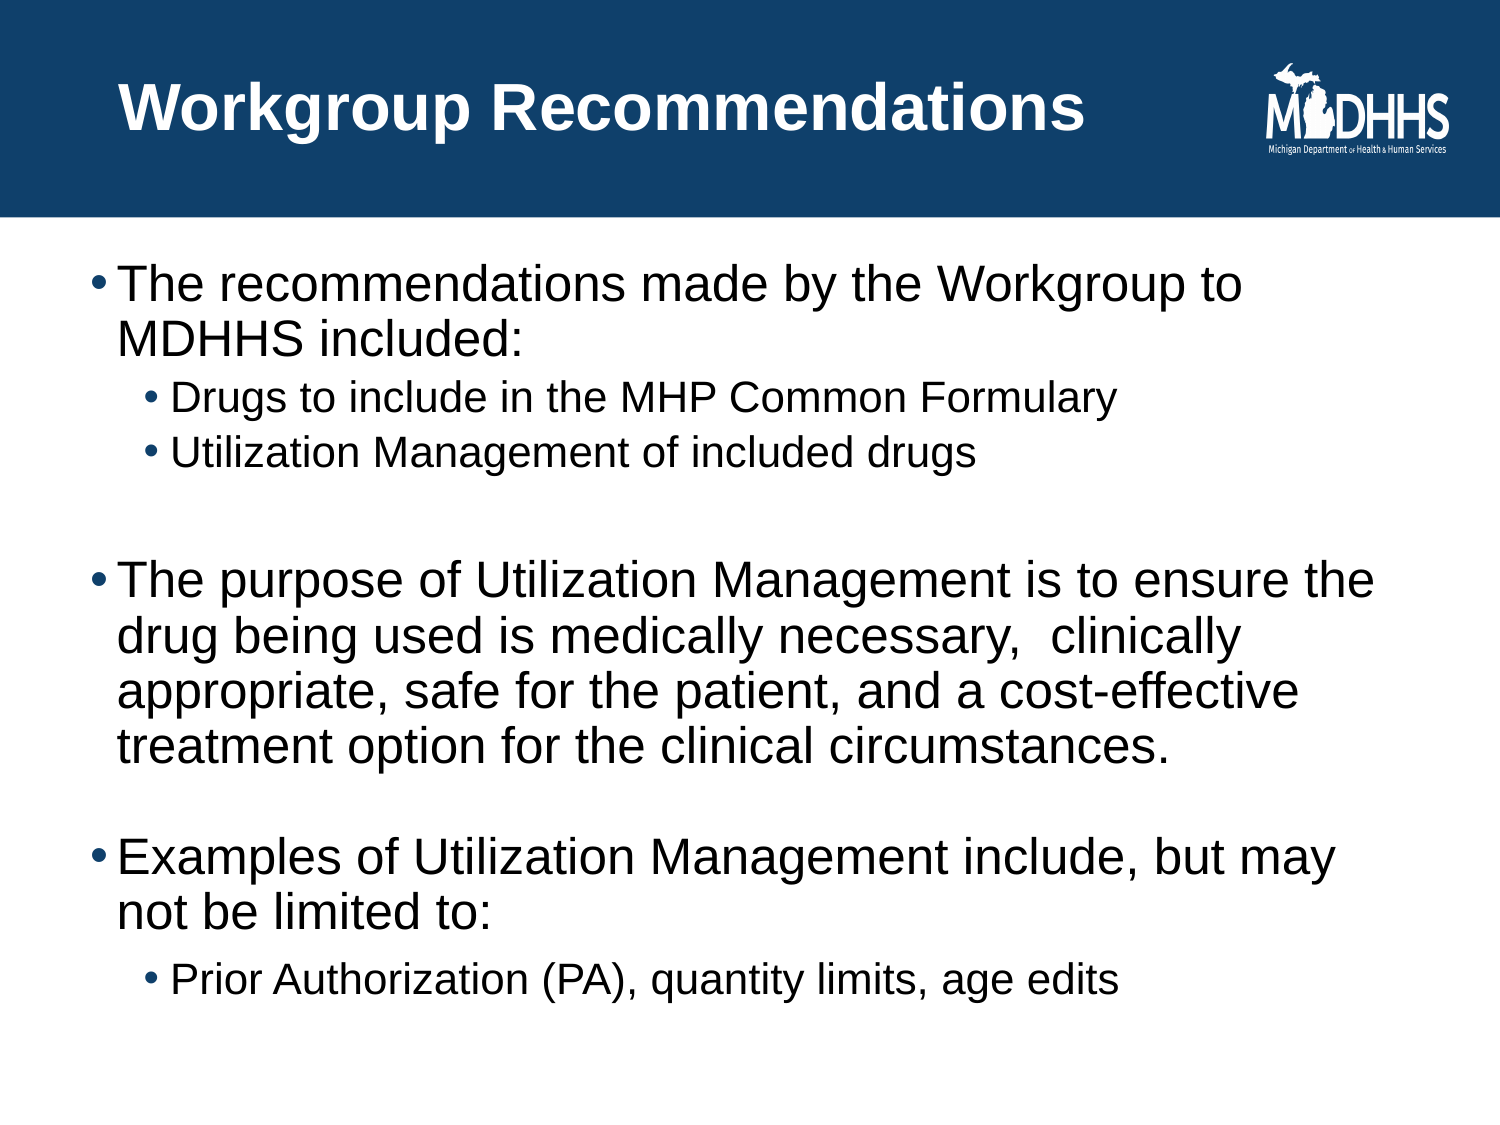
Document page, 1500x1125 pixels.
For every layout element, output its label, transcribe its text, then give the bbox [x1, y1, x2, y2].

picture [1266, 63, 1449, 155]
list The recommendations made by the Workgroup to MDHHS included: Drugs to include in the MHP Common Formulary Utilization Management of included drugs The purpose of Utilization Management is to ensure the drug being used is medically necessary, clinically appropriate, safe for the patient, and a cost-effective treatment option for the clinical circumstances. Examples of Utilization Management include, but may not be limited to: Prior Authorization (PA), quantity limits, age edits [75, 249, 1397, 1014]
title Workgroup Recommendations [103, 0, 1216, 218]
